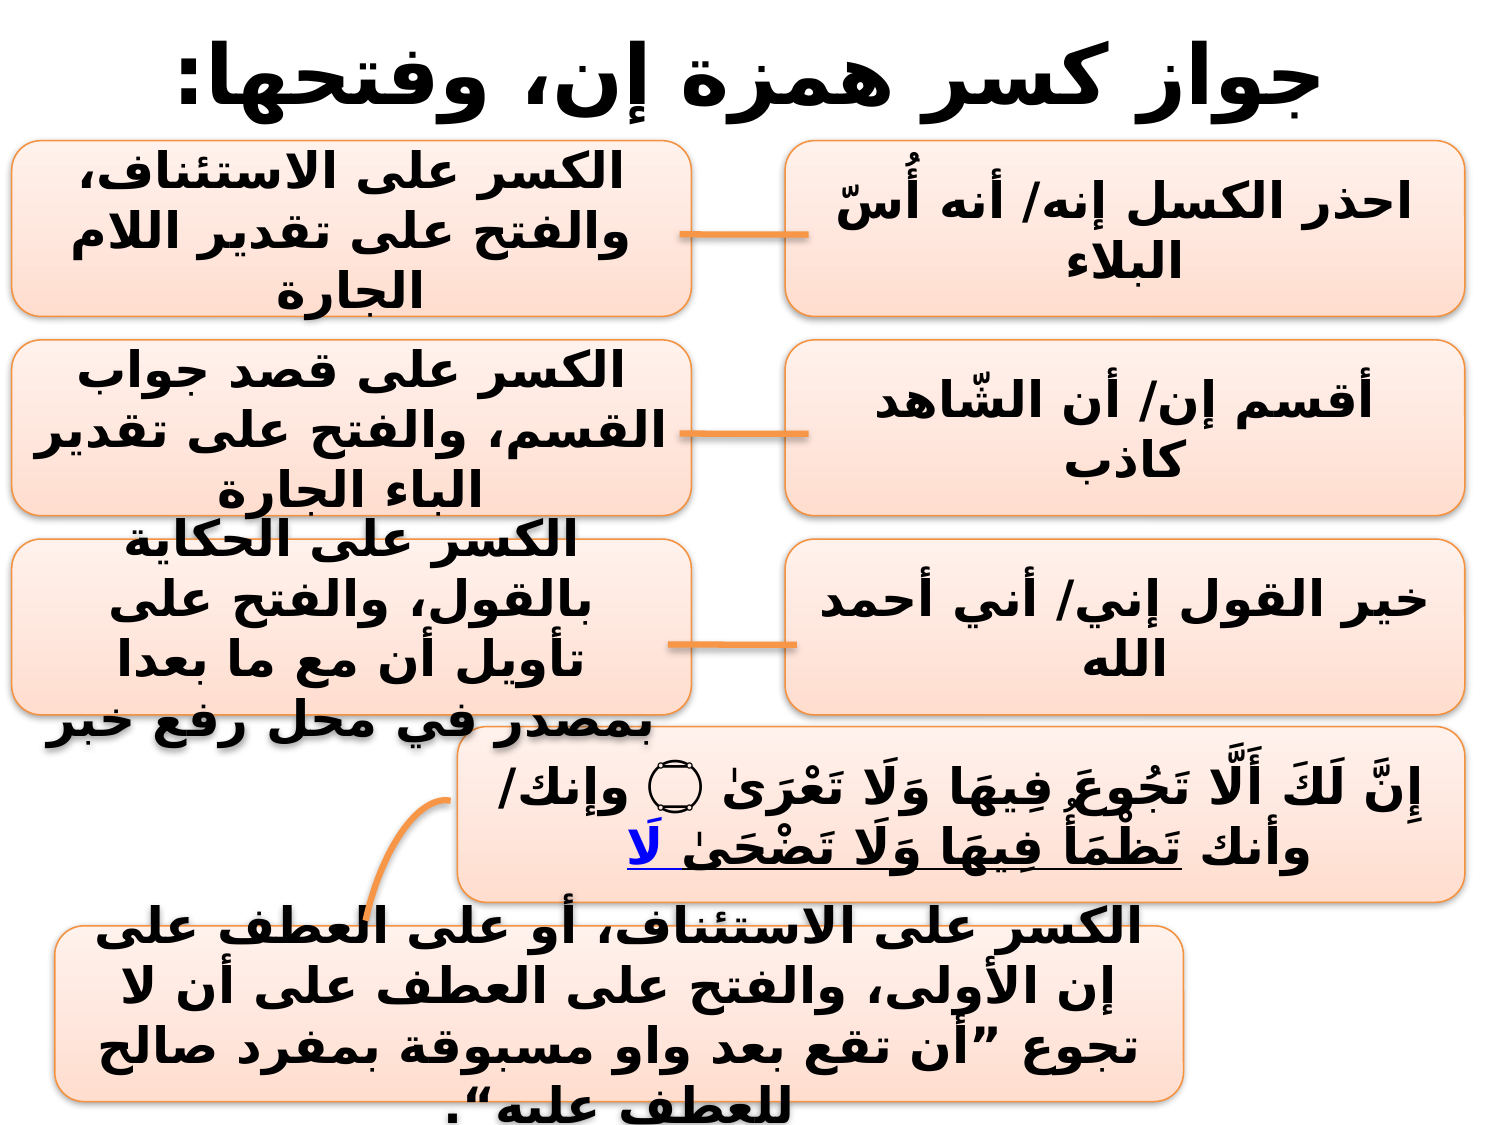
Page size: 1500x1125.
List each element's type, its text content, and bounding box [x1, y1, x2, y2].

text_box الكسر على الاستئناف، والفتح على تقدير اللام الجارة [10, 139, 693, 318]
text_box [362, 797, 452, 933]
text_box الكسر على قصد جواب القسم، والفتح على تقدير الباء الجارة [10, 339, 693, 517]
text_box إِنَّ لَكَ أَلَّا تَجُوعَ فِيهَا وَلَا تَعْرَىٰ ۝ وإنك/ وأنك لَا تَظْمَأُ فِيهَا وَلَا تَضْحَىٰ [456, 725, 1466, 904]
text_box الكسر على الاستئناف، أو على العطف على إن الأولى، والفتح على العطف على أن لا تجوع ”أن تقع بعد واو مسبوقة بمفرد صالح للعطف عليه“. [53, 925, 1185, 1103]
text_box أقسم إن/ أن الشّاهد كاذب [784, 339, 1466, 517]
title جواز كسر همزة إن، وفتحها: [75, 0, 1425, 143]
text_box الكسر على الحكاية بالقول، والفتح على تأويل أن مع ما بعدا بمصدر في محل رفع خبر [10, 538, 693, 716]
text_box احذر الكسل إنه/ أنه أُسّ البلاء [784, 139, 1466, 318]
text_box خير القول إني/ أني أحمد الله [784, 538, 1466, 716]
